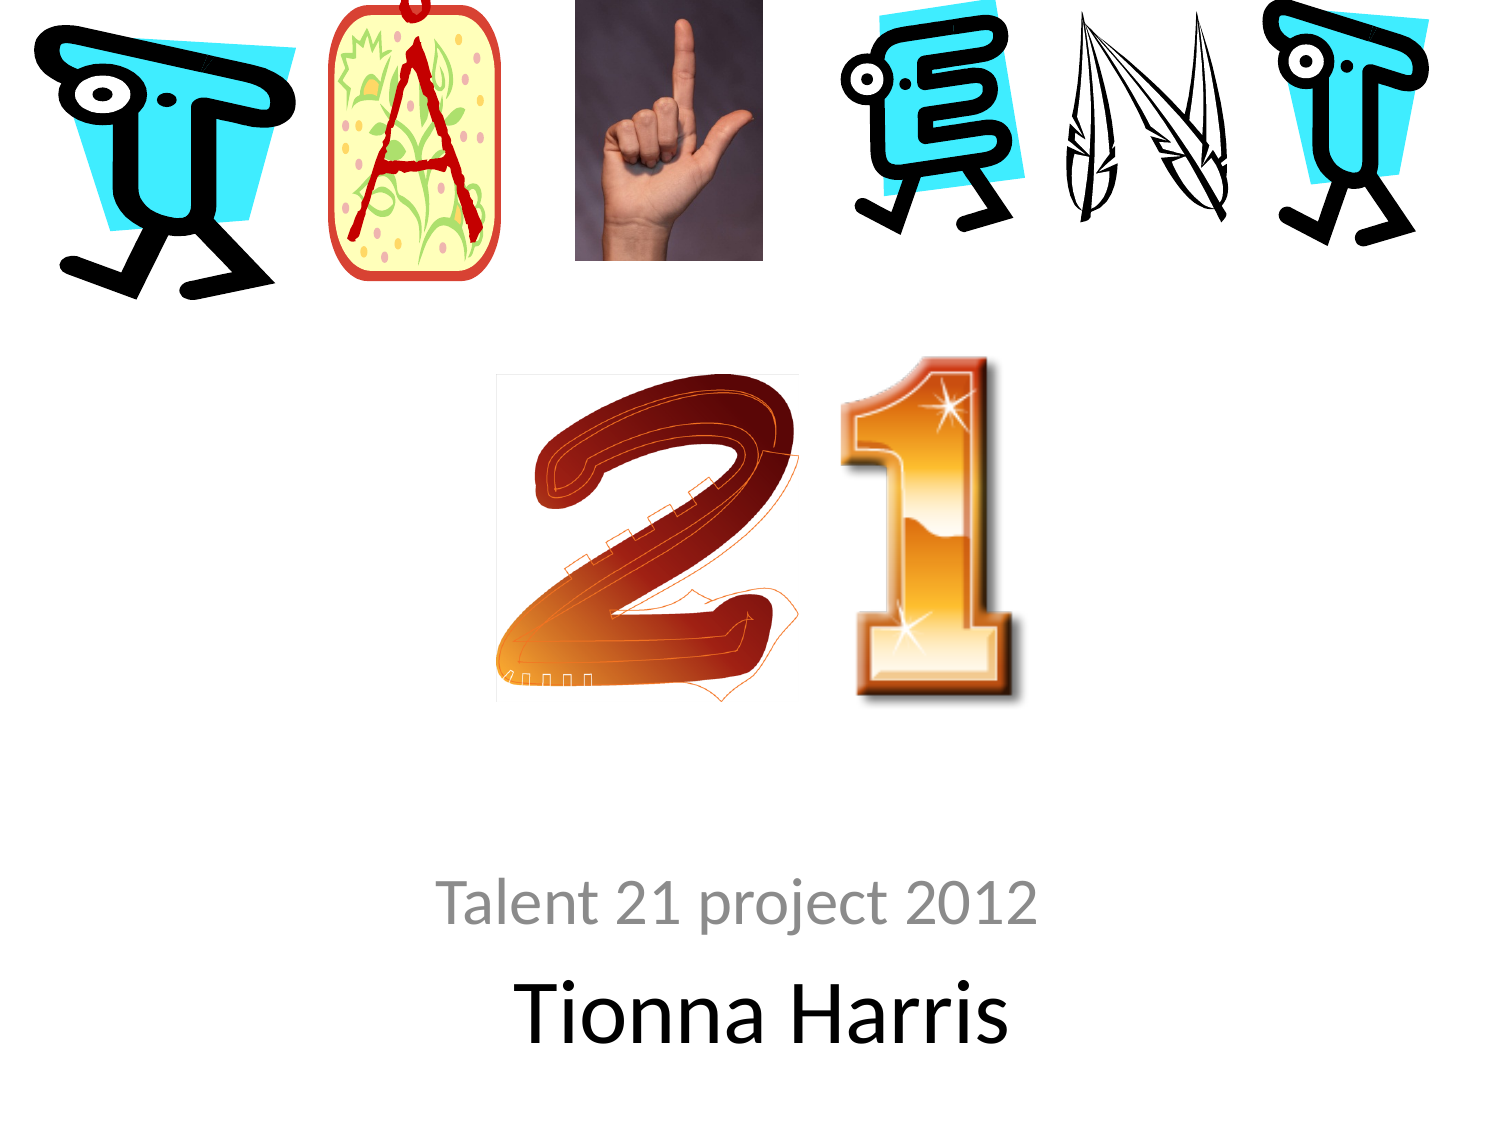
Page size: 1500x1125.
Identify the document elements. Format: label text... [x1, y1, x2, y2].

picture [840, 0, 1026, 236]
picture [1062, 10, 1230, 223]
picture [1262, 0, 1430, 248]
picture [496, 349, 1121, 725]
picture [33, 23, 297, 302]
picture [327, 0, 502, 282]
picture [574, 0, 763, 261]
subtitle Talent 21 project 2012 [212, 849, 1263, 1080]
title Tionna Harris [125, 886, 1400, 1125]
